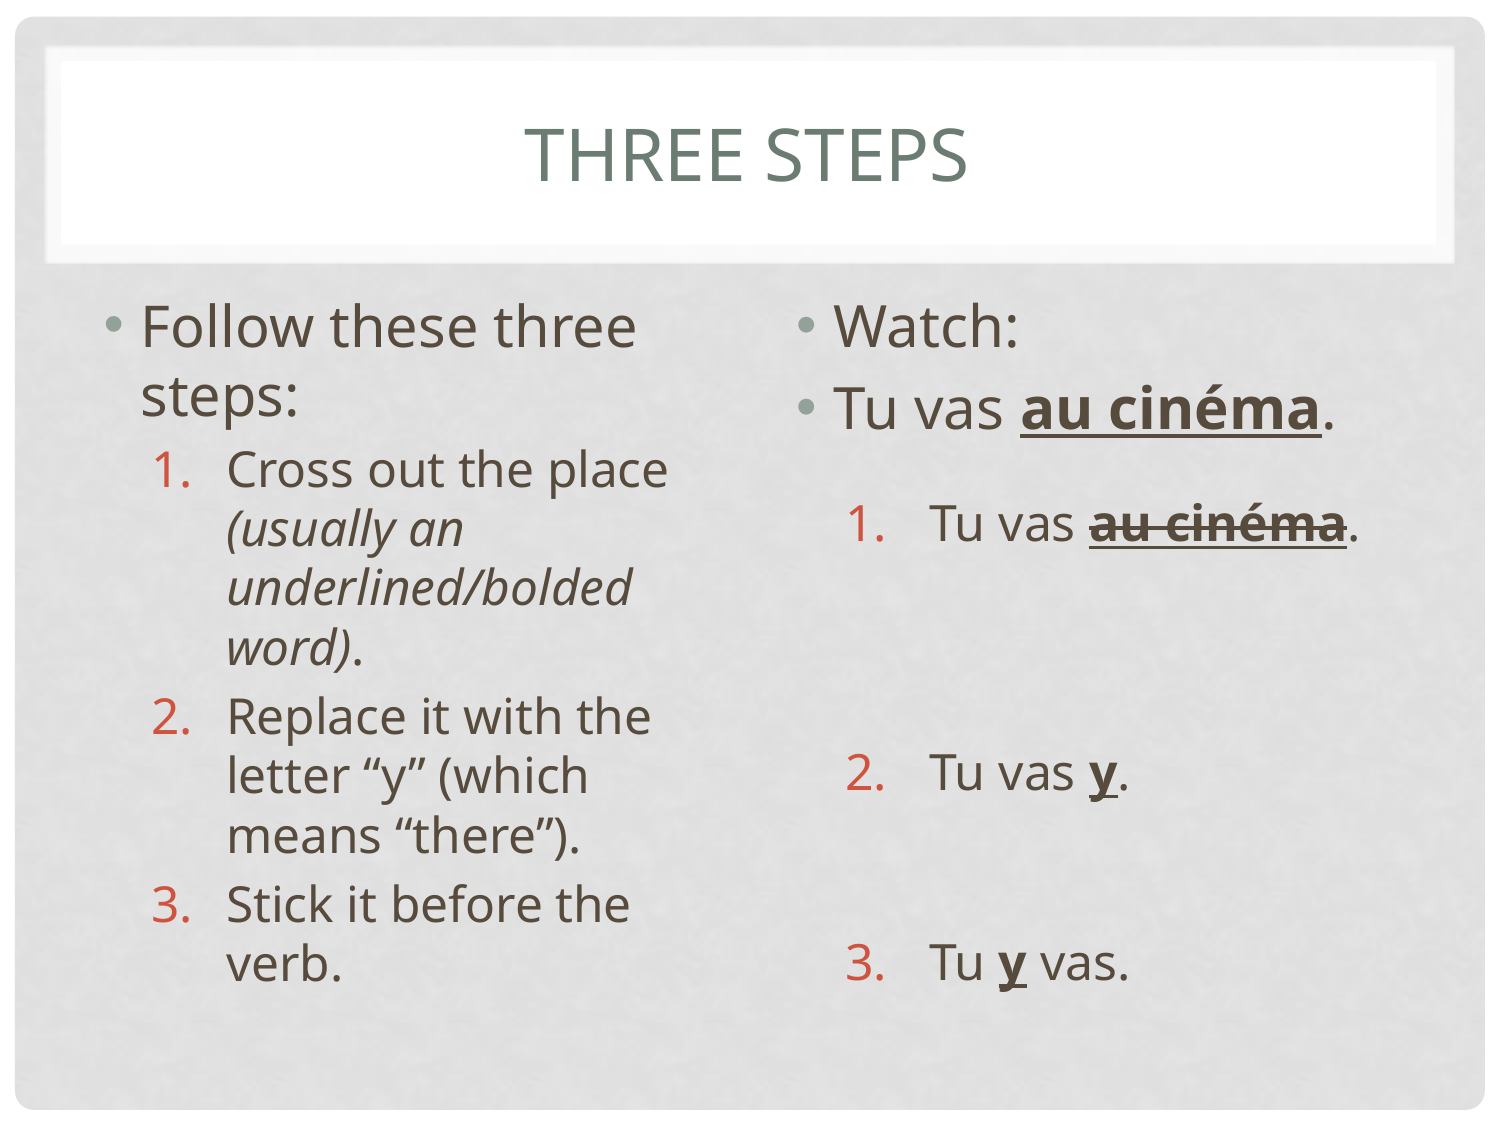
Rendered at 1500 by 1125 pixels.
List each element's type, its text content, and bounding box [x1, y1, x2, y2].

title Three steps [69, 66, 1425, 238]
list Follow these three steps: Cross out the place (usually an underlined/bolded word). Replace it with the letter “y” (which means “there”). Stick it before the verb. [69, 281, 733, 1005]
list Watch: Tu vas au cinéma. Tu vas au cinéma. Tu vas y. Tu y vas. [762, 281, 1425, 1005]
